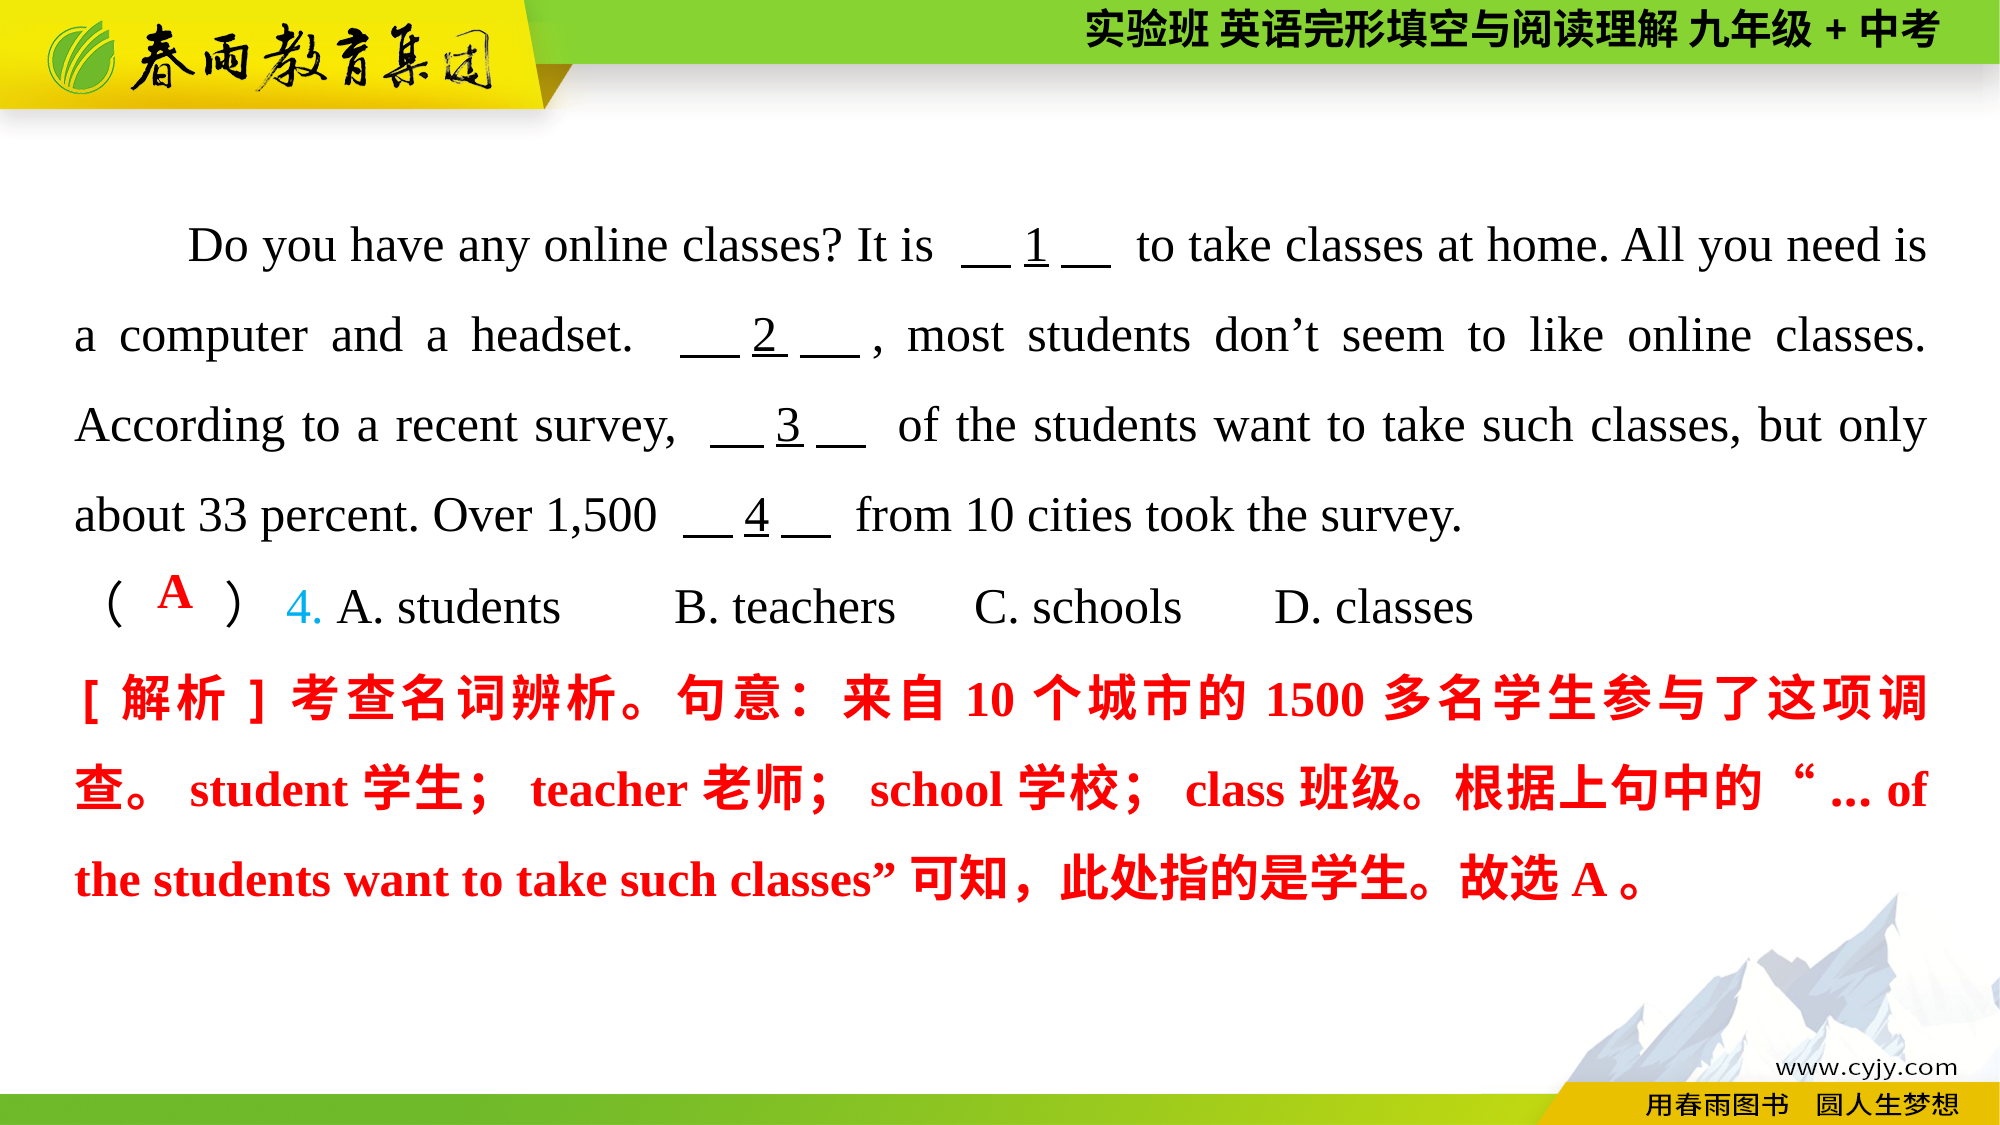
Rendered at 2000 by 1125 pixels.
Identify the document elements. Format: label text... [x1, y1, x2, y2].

text_box （ ）4. A. students B. teachers C. schools D. classes [59, 535, 1944, 641]
picture [0, 0, 2000, 1125]
text_box [解析]考查名词辨析。句意：来自10个城市的1500多名学生参与了这项调查。student学生；teacher老师；school学校；class班级。根据上句中的“... of the students want to take such classes”可知，此处指的是学生。故选A。 [59, 641, 1944, 914]
list Do you have any online classes? It is 1 to take classes at home. All you need is a computer and a headset. 2 , most students don’t seem to like online classes. According to a recent survey, 3 of the students want to take such classes, but only about 33 percent. Over 1,500 4 from 10 cities took the survey. [59, 173, 1944, 535]
text_box A [142, 551, 208, 627]
